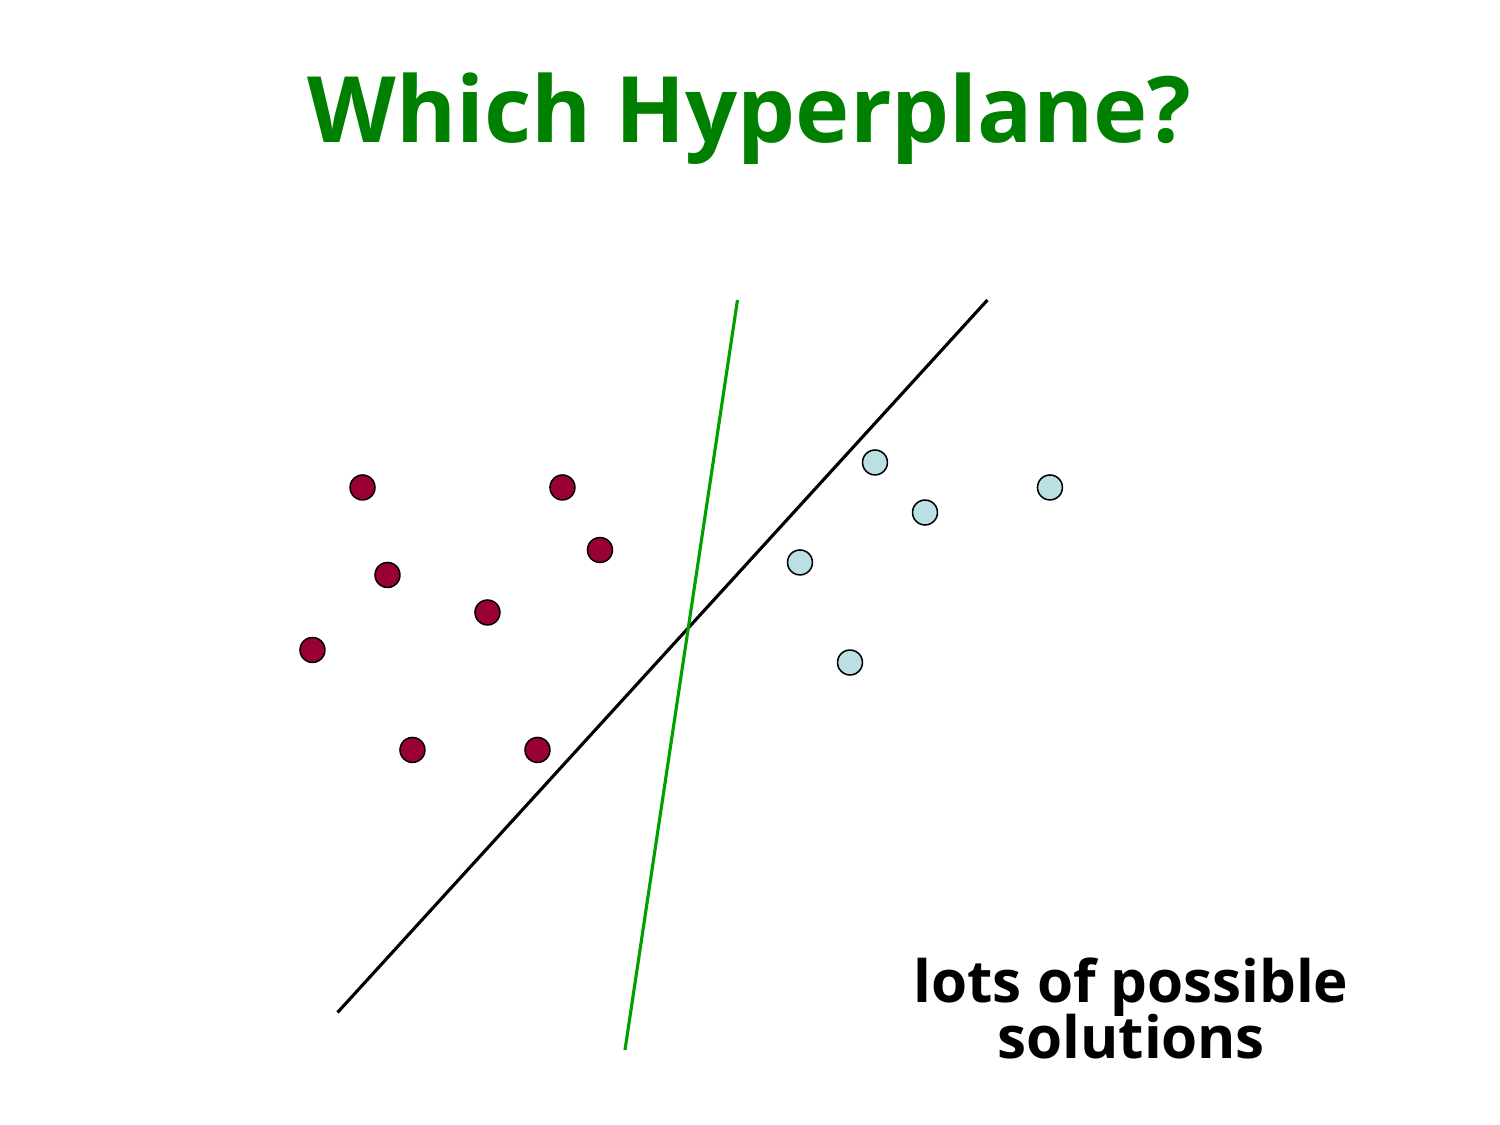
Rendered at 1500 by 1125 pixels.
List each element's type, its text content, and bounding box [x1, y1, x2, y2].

text_box [375, 562, 400, 588]
text_box [912, 500, 938, 526]
text_box [862, 450, 888, 475]
text_box [837, 650, 863, 676]
text_box lots of possible solutions [762, 949, 1500, 1077]
title Which Hyperplane? [74, 12, 1426, 201]
text_box [1037, 474, 1063, 500]
text_box [549, 474, 575, 500]
text_box [474, 600, 500, 625]
text_box [587, 537, 613, 563]
text_box [300, 637, 325, 663]
text_box [525, 737, 550, 763]
text_box [350, 474, 376, 500]
text_box [399, 737, 425, 763]
text_box [787, 549, 813, 575]
